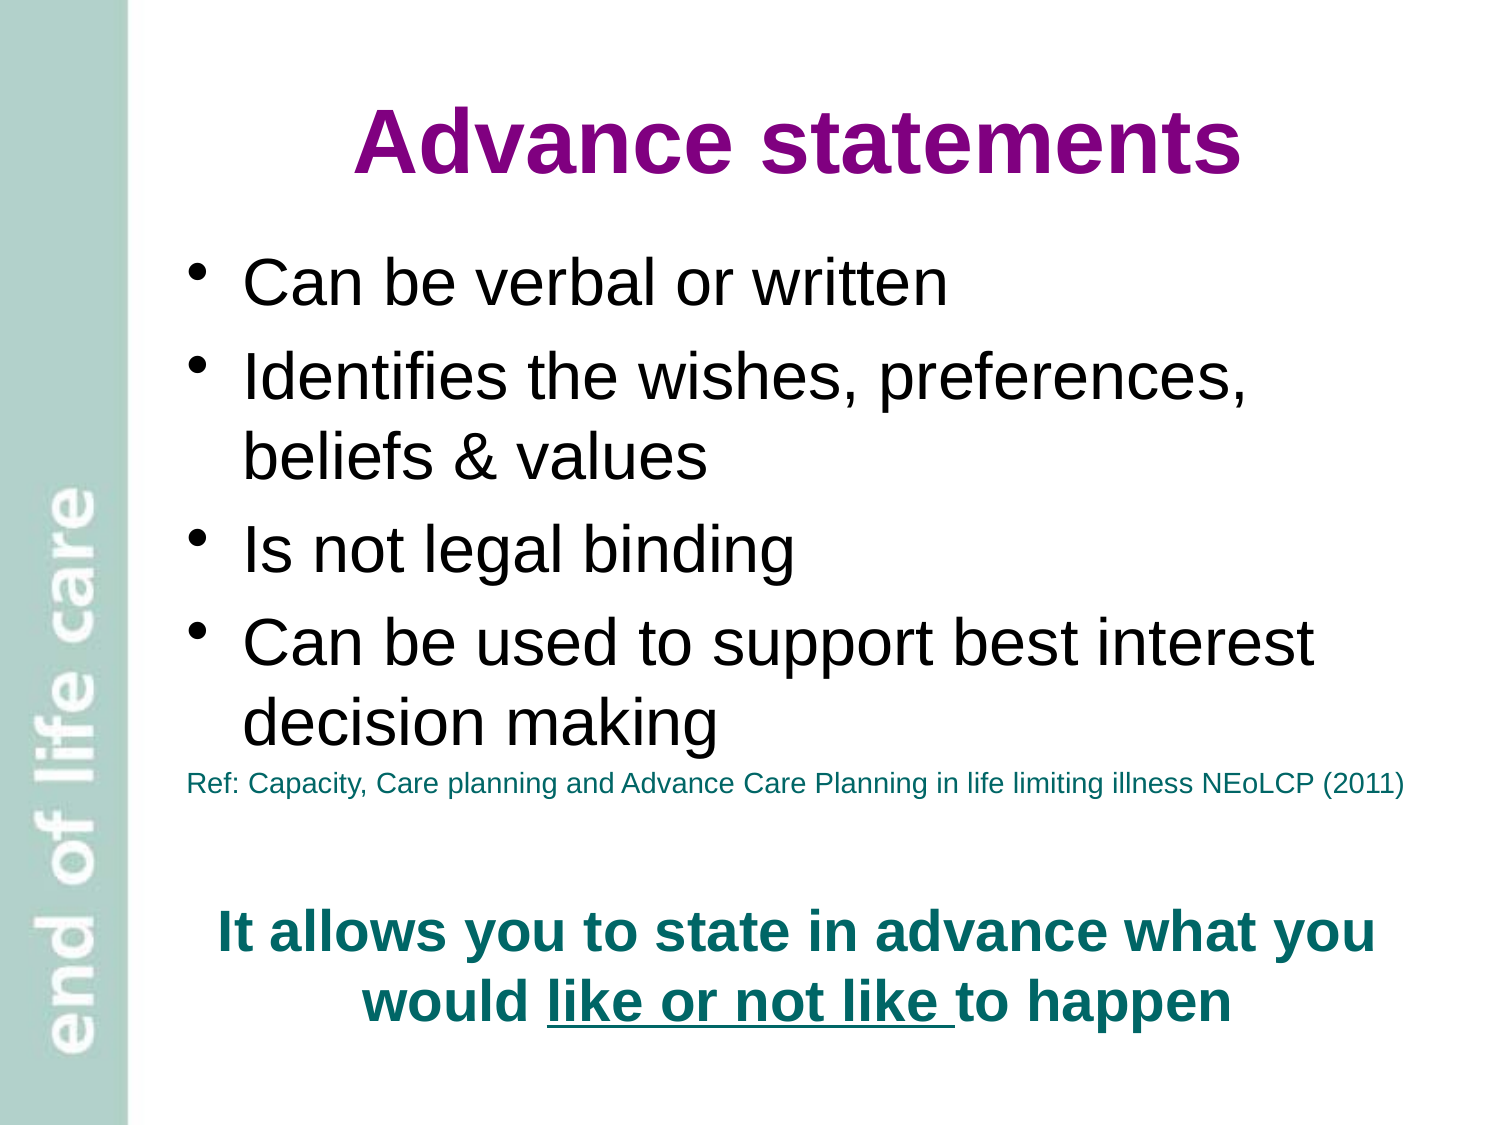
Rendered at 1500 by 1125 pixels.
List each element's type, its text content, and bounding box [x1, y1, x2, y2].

list Can be verbal or written Identifies the wishes, preferences, beliefs & values Is not legal binding Can be used to support best interest decision making Ref: Capacity, Care planning and Advance Care Planning in life limiting illness NEoLCP (2011) It allows you to state in advance what you would like or not like to happen [171, 231, 1426, 898]
picture [0, 0, 1500, 1125]
title Advance statements [171, 42, 1426, 231]
